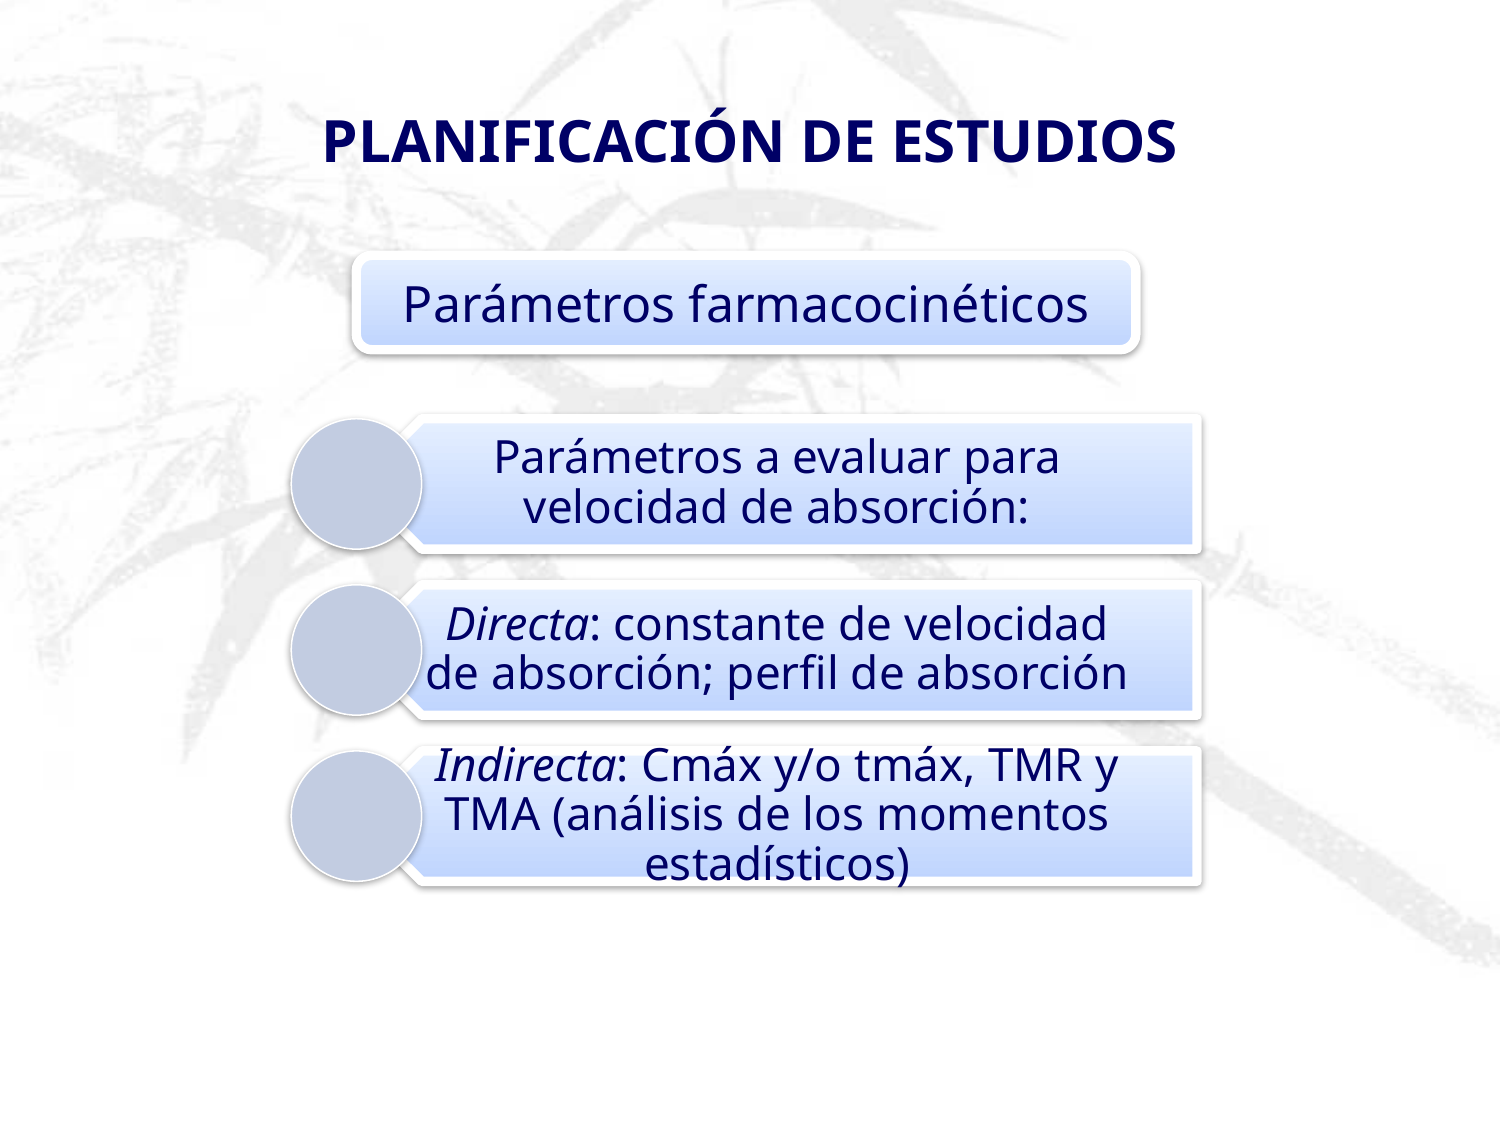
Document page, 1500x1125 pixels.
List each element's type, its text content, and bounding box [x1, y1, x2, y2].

title PLANIFICACIÓN DE ESTUDIOS [75, 45, 1425, 233]
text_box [111, 418, 1377, 882]
picture [0, 0, 1500, 1125]
text_box Parámetros farmacocinéticos [355, 254, 1137, 351]
